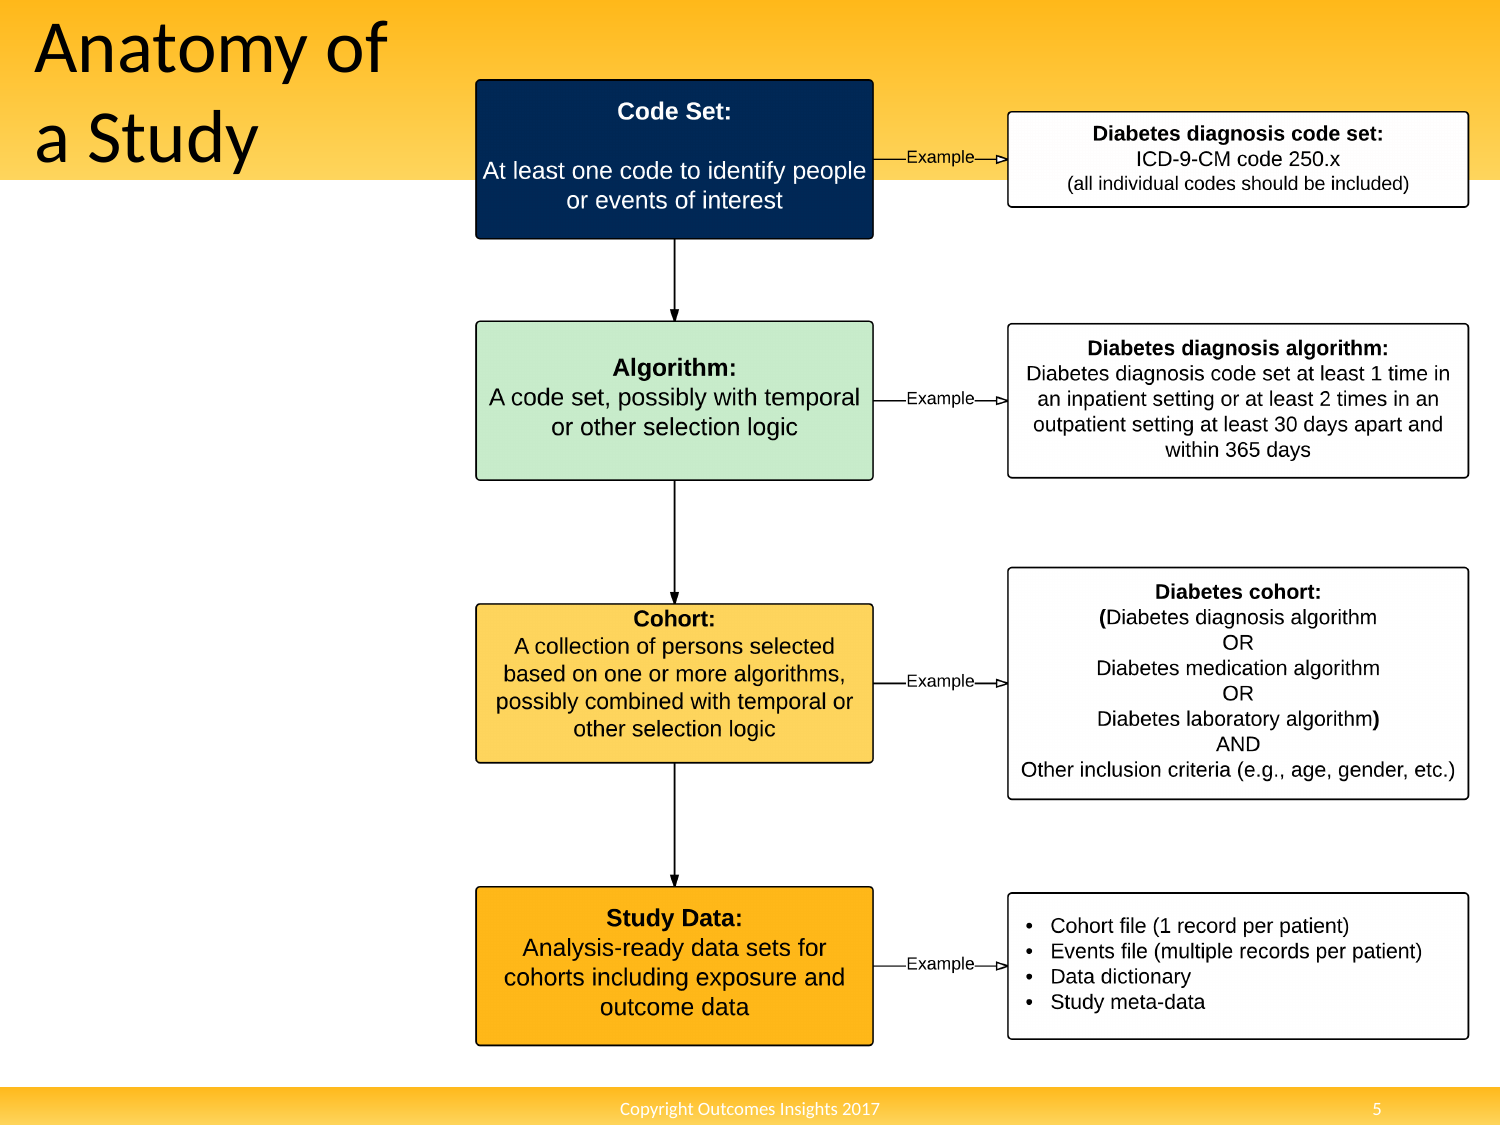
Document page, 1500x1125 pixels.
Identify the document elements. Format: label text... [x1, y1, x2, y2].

slide_number 5 [1059, 1094, 1397, 1123]
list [444, 48, 1500, 1077]
text_box Anatomy of a Study [19, 0, 424, 185]
footer Copyright Outcomes Insights 2017 [496, 1094, 1004, 1121]
